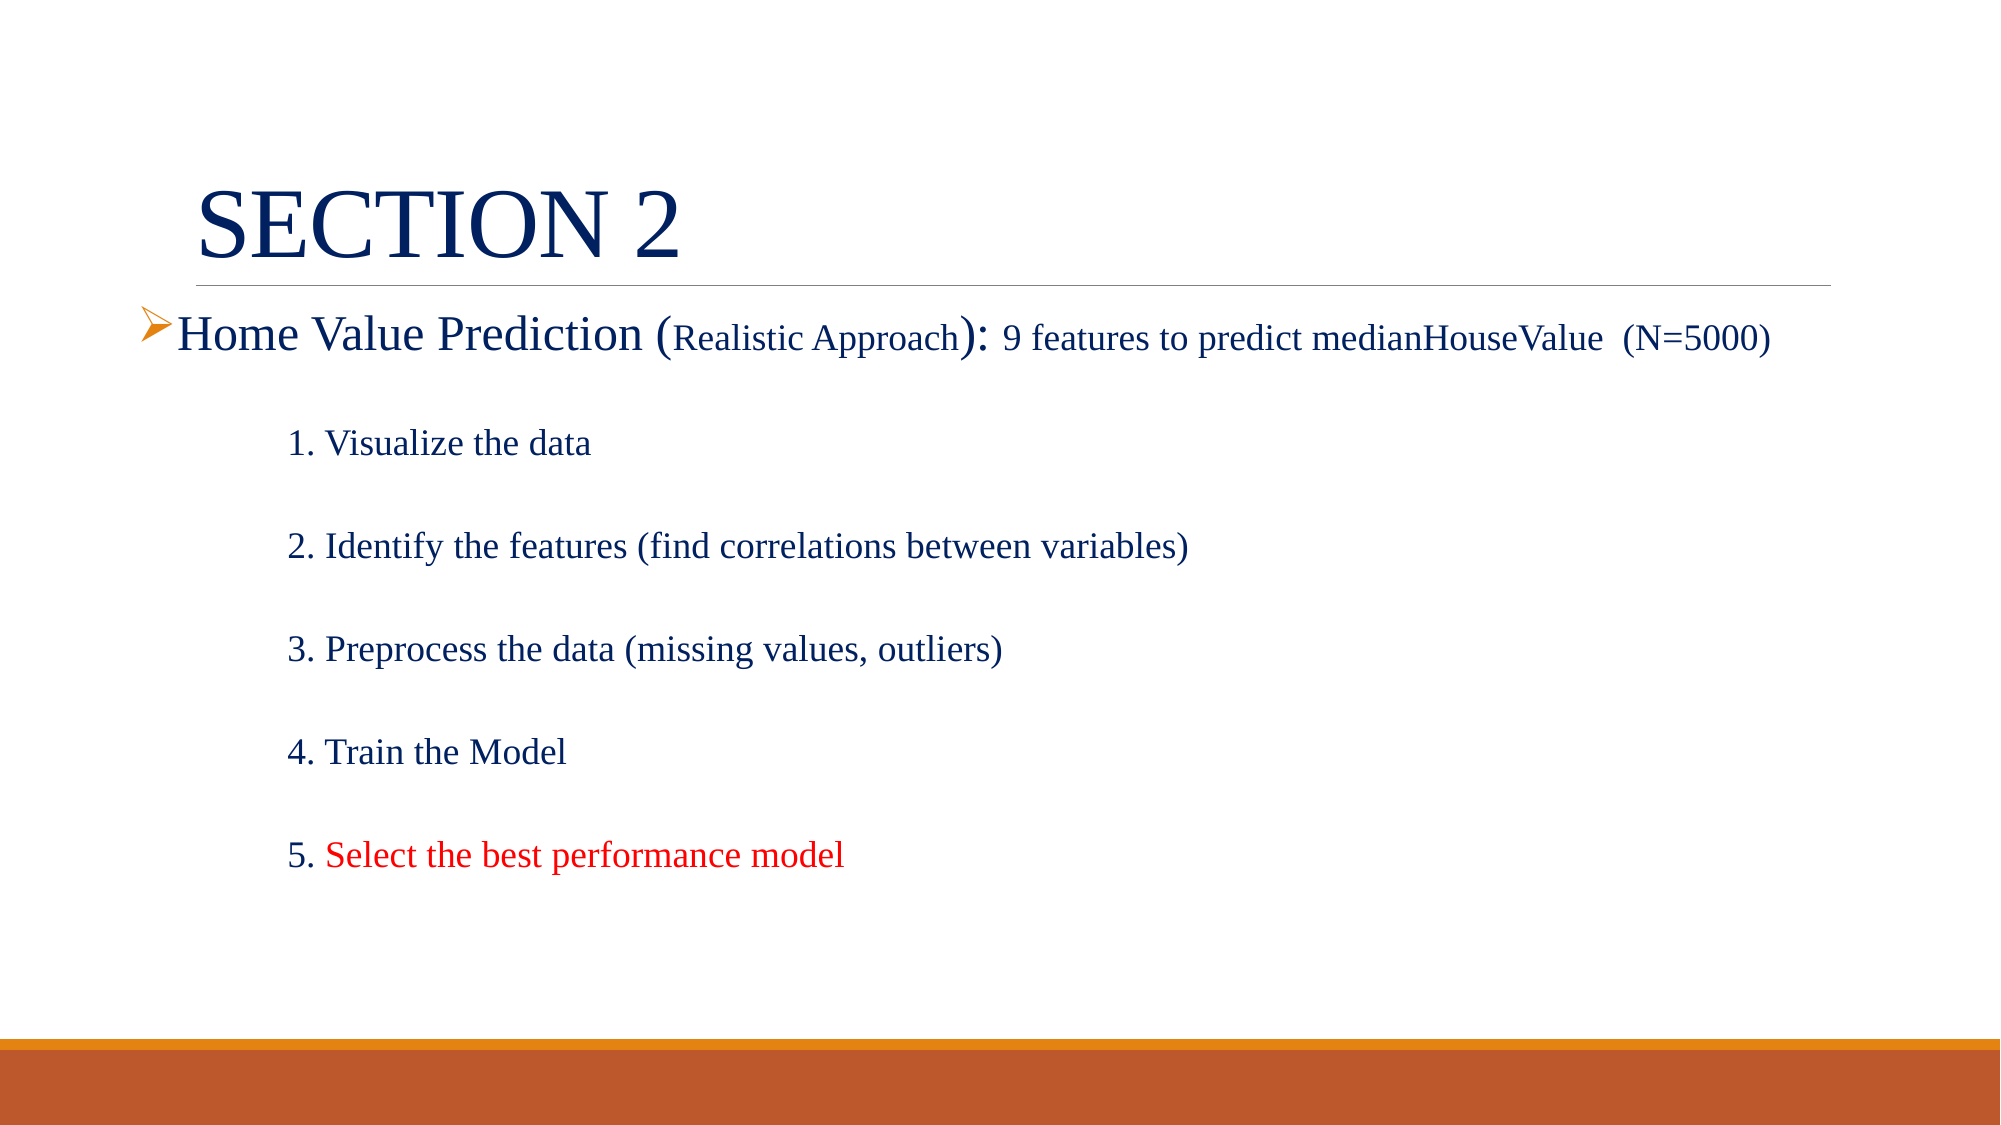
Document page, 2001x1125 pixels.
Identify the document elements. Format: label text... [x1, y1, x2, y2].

list Home Value Prediction (Realistic Approach): 9 features to predict medianHouseValue (N=5000) 1. Visualize the data 2. Identify the features (find correlations between variables) 3. Preprocess the data (missing values, outliers) 4. Train the Model 5. Select the best performance model [137, 299, 1863, 1046]
title SECTION 2 [180, 47, 1830, 285]
